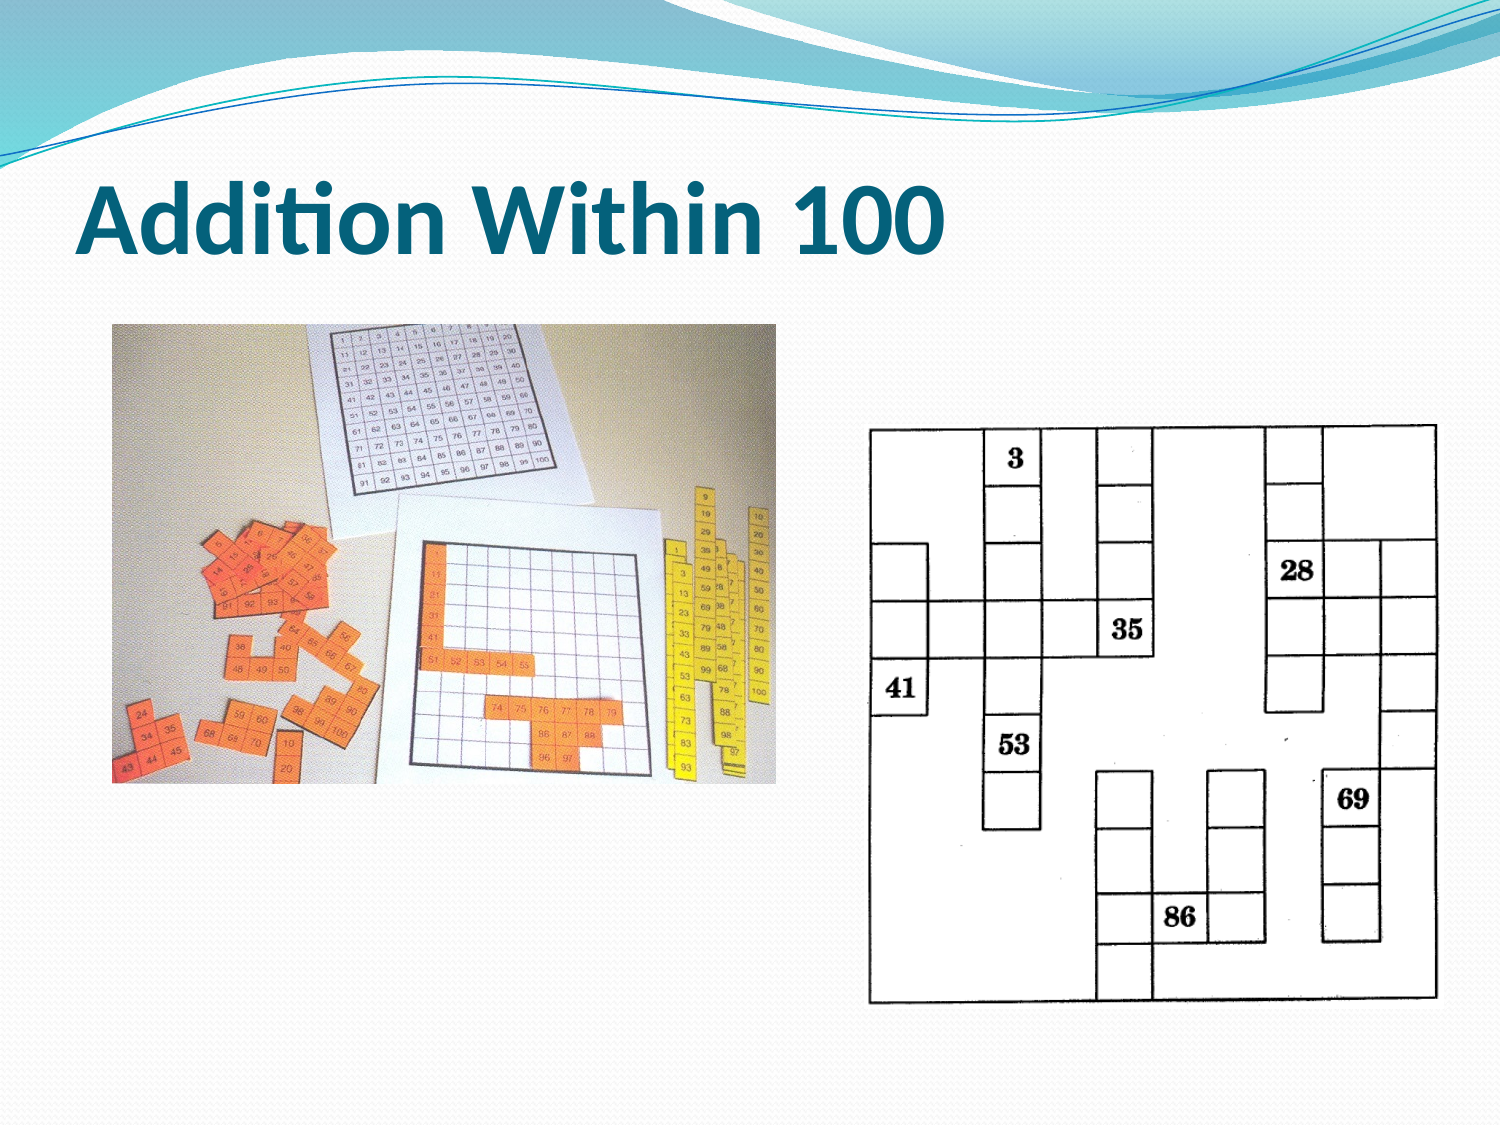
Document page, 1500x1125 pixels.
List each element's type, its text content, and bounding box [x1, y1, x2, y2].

title Addition Within 100 [75, 115, 1425, 275]
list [112, 324, 777, 784]
picture [864, 424, 1444, 1009]
